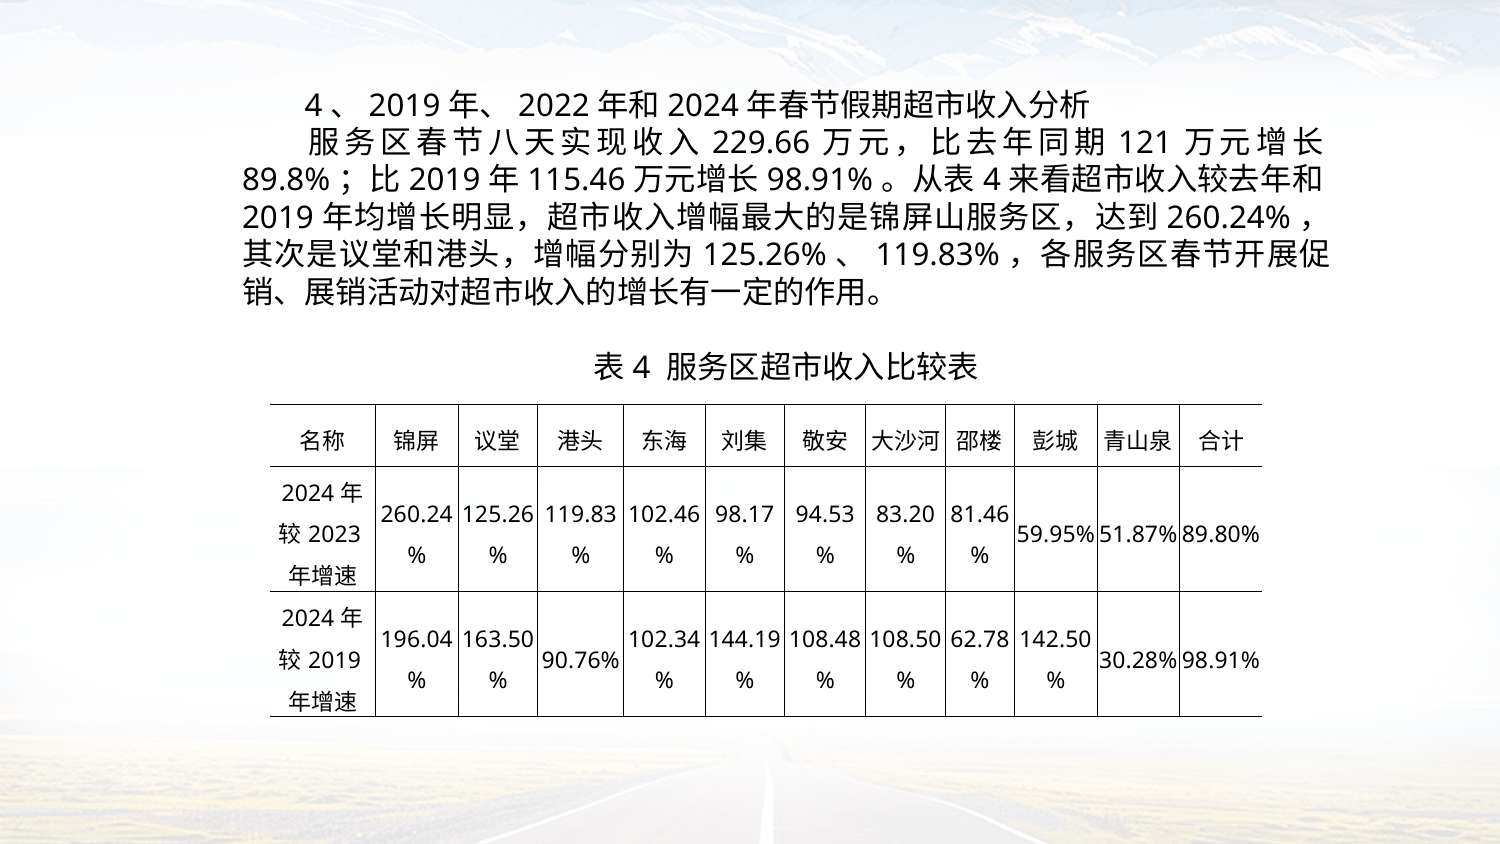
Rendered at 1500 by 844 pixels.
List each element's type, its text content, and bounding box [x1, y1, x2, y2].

table_header 锦屏 [376, 405, 458, 466]
table_cell 260.24% [376, 467, 458, 591]
table_cell 144.19% [706, 592, 784, 716]
picture [0, 0, 1500, 844]
table_header 港头 [538, 405, 623, 466]
table_cell 102.34% [624, 592, 705, 716]
table_cell 51.87% [1098, 467, 1179, 591]
table_cell 30.28% [1098, 592, 1179, 716]
table_cell 102.46% [624, 467, 705, 591]
table_cell 108.48% [785, 592, 865, 716]
table_cell 89.80% [1180, 467, 1262, 591]
table_cell 83.20% [866, 467, 945, 591]
table_cell 81.46% [946, 467, 1014, 591]
table_cell 98.17% [706, 467, 784, 591]
table_header 议堂 [459, 405, 537, 466]
table_cell 125.26% [459, 467, 537, 591]
table_cell 2024年较2019年增速 [270, 592, 375, 716]
table_cell 98.91% [1180, 592, 1262, 716]
table_header 青山泉 [1098, 405, 1179, 466]
table_header 大沙河 [866, 405, 945, 466]
table_cell 196.04% [376, 592, 458, 716]
table_cell 163.50% [459, 592, 537, 716]
table_cell 62.78% [946, 592, 1014, 716]
table_header 敬安 [785, 405, 865, 466]
table_header 名称 [270, 405, 375, 466]
table_header 合计 [1180, 405, 1262, 466]
table_cell 2024年较2023年增速 [270, 467, 375, 591]
table_header 彭城 [1015, 405, 1097, 466]
table_cell 119.83% [538, 467, 623, 591]
table_cell 90.76% [538, 592, 623, 716]
table_cell 94.53% [785, 467, 865, 591]
text_box 4、2019年、2022年和2024年春节假期超市收入分析 服务区春节八天实现收入229.66万元，比去年同期121万元增长89.8%；比2019年115.46万元增长98.91%。从表4来看超市收入较去年和2019年均增长明显，超市收入增幅最大的是锦屏山服务区，达到260.24%，其次是议堂和港头，增幅分别为125.26%、119.83%，各服务区春节开展促销、展销活动对超市收入的增长有一定的作用。 表4 服务区超市收入比较表 [227, 77, 1346, 392]
table_cell 142.50% [1015, 592, 1097, 716]
table_cell 59.95% [1015, 467, 1097, 591]
table_header 邵楼 [946, 405, 1014, 466]
table_cell 108.50% [866, 592, 945, 716]
table_header 刘集 [706, 405, 784, 466]
table_header 东海 [624, 405, 705, 466]
